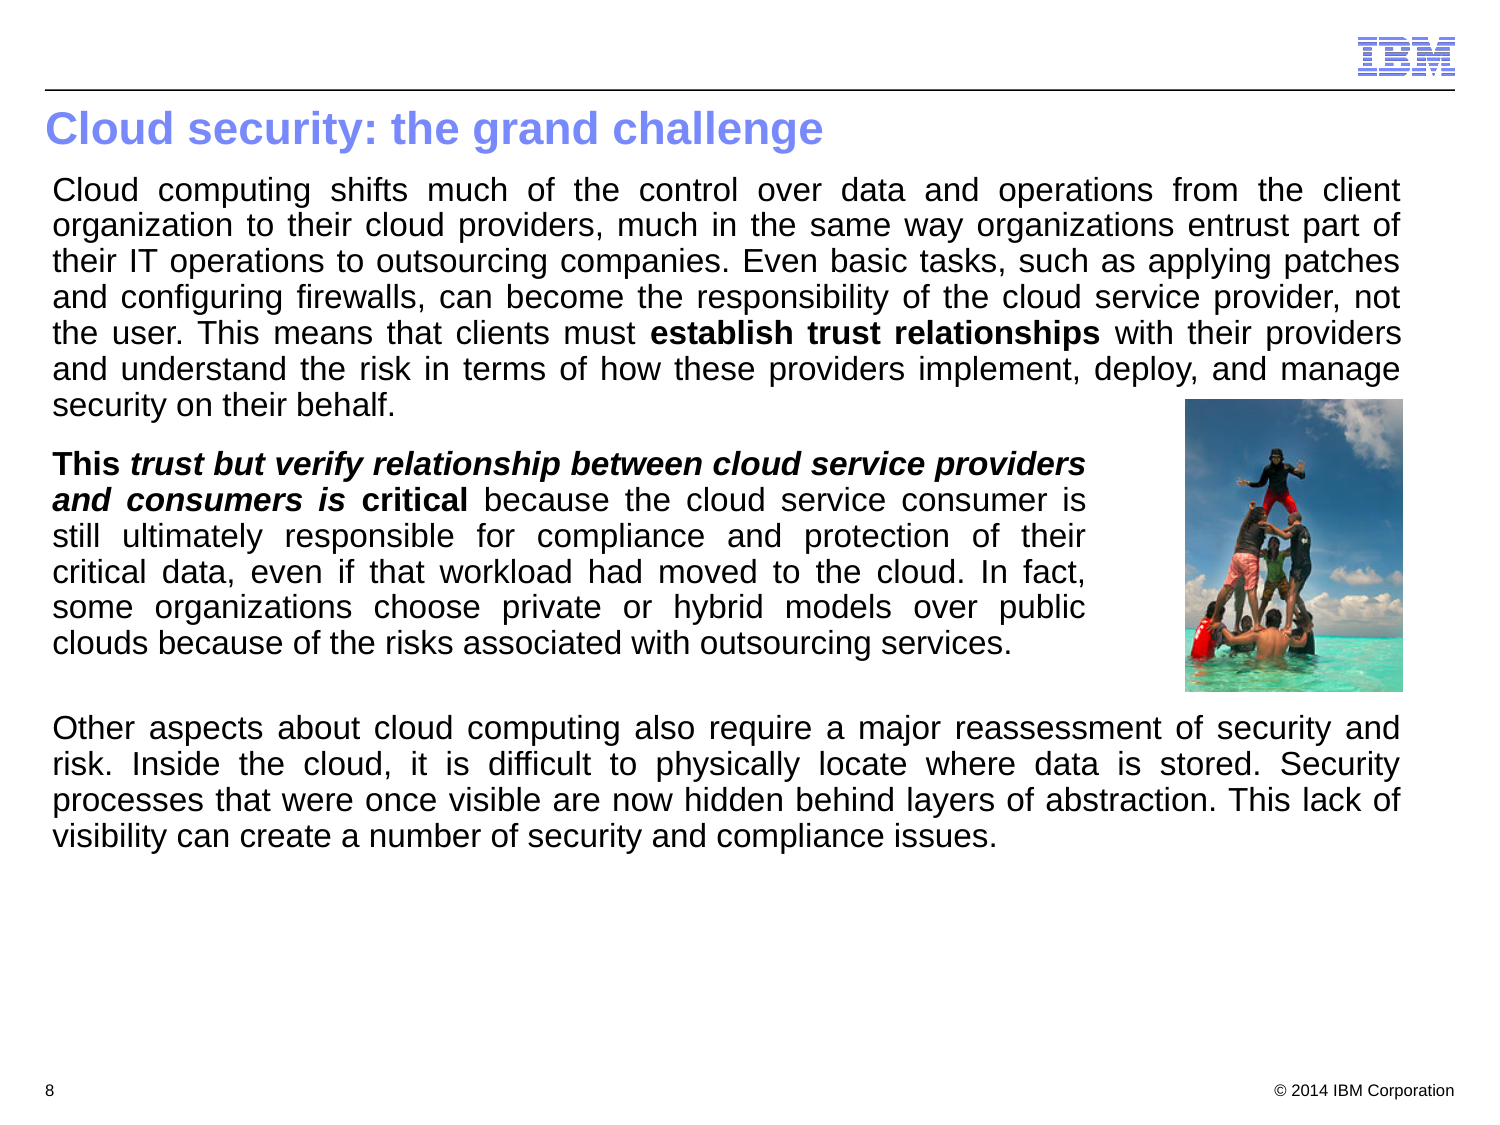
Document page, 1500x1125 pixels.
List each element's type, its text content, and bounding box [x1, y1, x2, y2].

picture [1358, 37, 1455, 76]
picture [1184, 399, 1403, 692]
text_box Cloud computing shifts much of the control over data and operations from the client organization to their cloud providers, much in the same way organizations entrust part of their IT operations to outsourcing companies. Even basic tasks, such as applying patches and configuring firewalls, can become the responsibility of the cloud service provider, not the user. This means that clients must establish trust relationships with their providers and understand the risk in terms of how these providers implement, deploy, and manage security on their behalf. Other aspects about cloud computing also require a major reassessment of security and risk. Inside the cloud, it is difficult to physically locate where data is stored. Security processes that were once visible are now hidden behind layers of abstraction. This lack of visibility can create a number of security and compliance issues. [37, 164, 1418, 862]
text_box This trust but verify relationship between cloud service providers and consumers is critical because the cloud service consumer is still ultimately responsible for compliance and protection of their critical data, even if that workload had moved to the cloud. In fact, some organizations choose private or hybrid models over public clouds because of the risks associated with outsourcing services. [37, 439, 1103, 885]
title Cloud security: the grand challenge [29, 97, 1456, 203]
slide_number 8 [29, 1072, 91, 1103]
